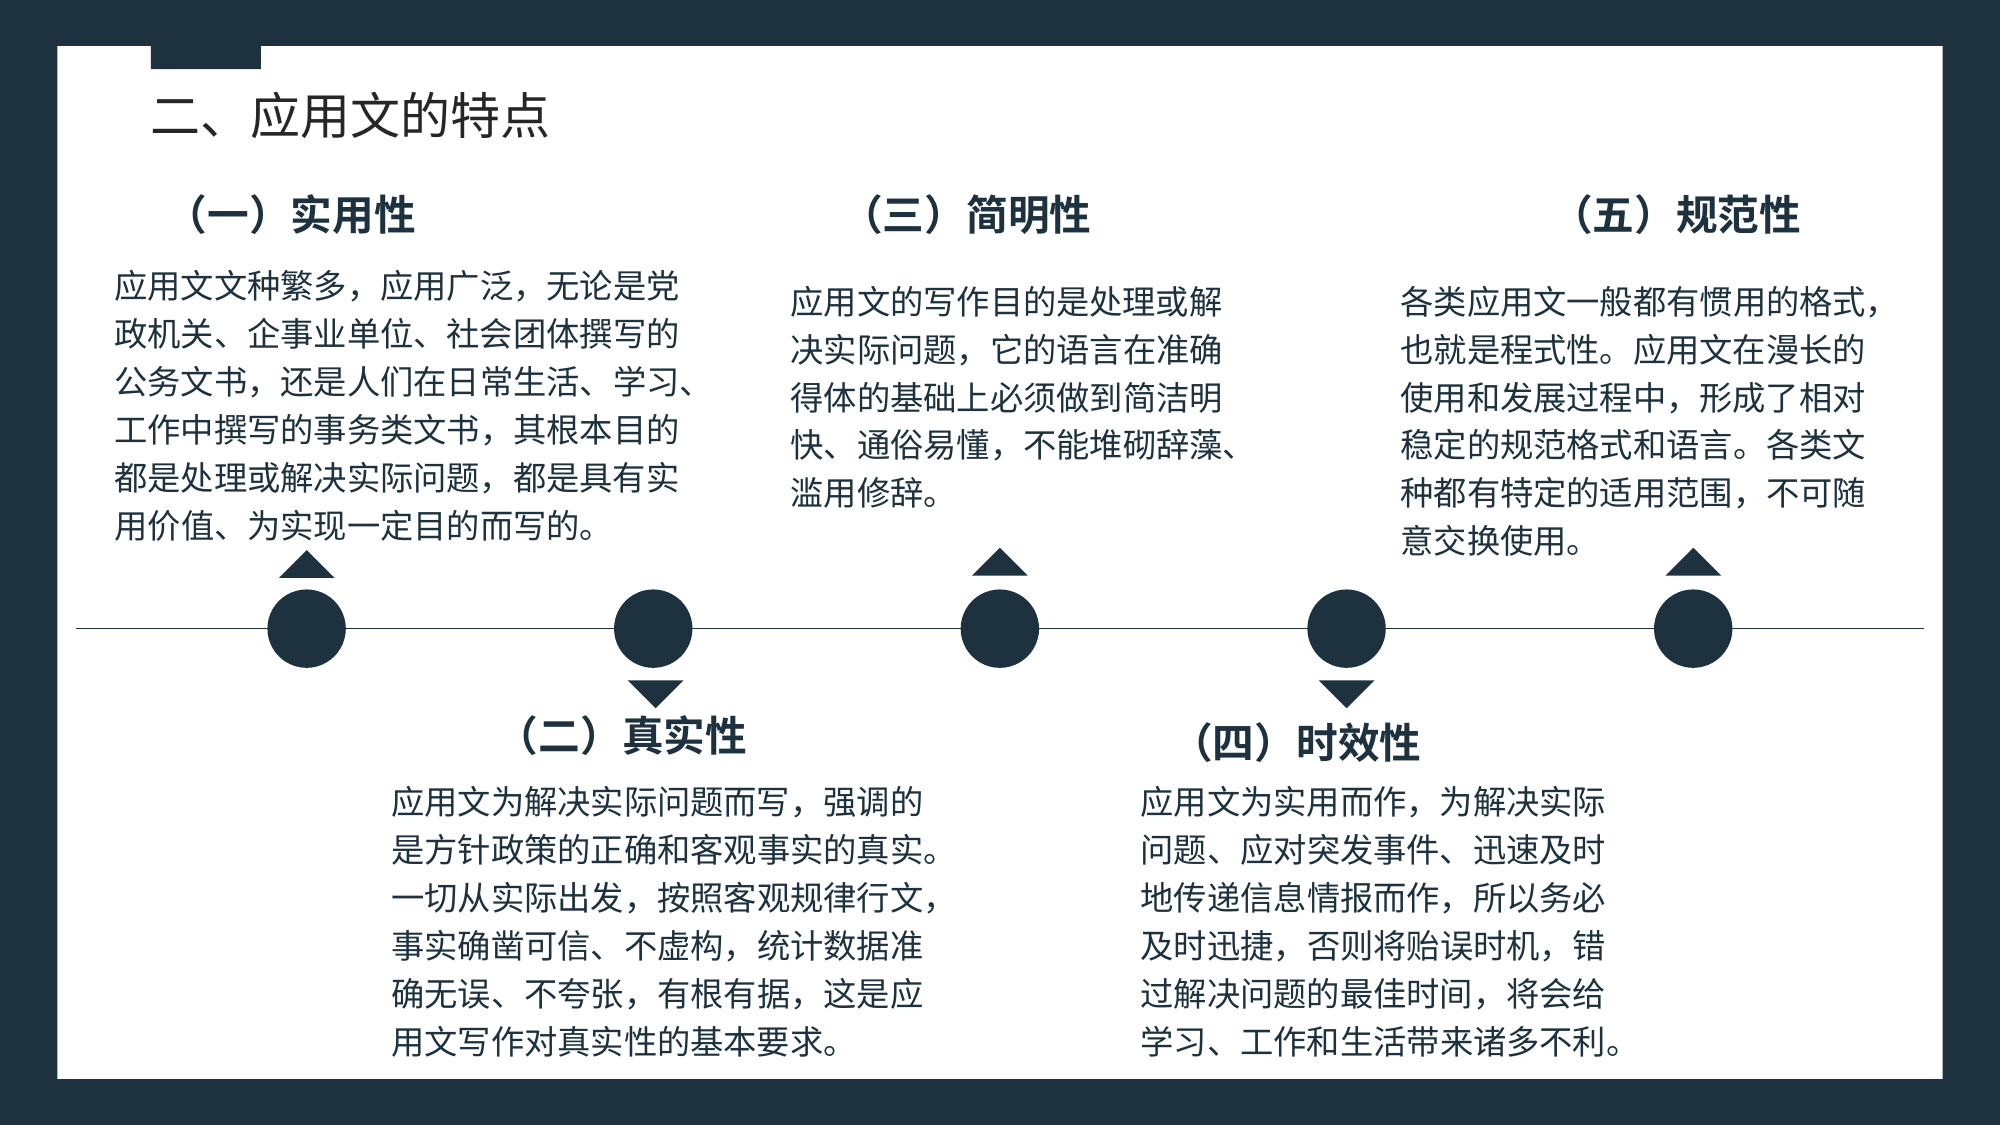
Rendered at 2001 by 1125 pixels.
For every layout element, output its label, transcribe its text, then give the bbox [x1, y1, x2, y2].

text_box 二、应用文的特点 [150, 77, 622, 153]
text_box [625, 679, 686, 701]
text_box [276, 553, 337, 579]
text_box [1653, 588, 1734, 628]
text_box （一）实用性 [150, 181, 491, 247]
text_box 应用文的写作目的是处理或解决实际问题，它的语言在准确得体的基础上必须做到简洁明快、通俗易懂，不能堆砌辞藻、滥用修辞。 [775, 265, 1241, 520]
text_box [1306, 629, 1387, 669]
text_box [266, 629, 347, 669]
text_box [613, 588, 694, 628]
text_box [969, 546, 1031, 577]
text_box [959, 629, 1041, 669]
text_box [959, 588, 1041, 628]
text_box （二）真实性 [482, 701, 829, 767]
text_box （三）简明性 [826, 181, 1174, 247]
text_box [266, 588, 347, 628]
text_box （五）规范性 [1502, 181, 1850, 247]
text_box 应用文文种繁多，应用广泛，无论是党政机关、企事业单位、社会团体撰写的公务文书，还是人们在日常生活、学习、工作中撰写的事务类文书，其根本目的都是处理或解决实际问题，都是具有实用价值、为实现一定目的而写的。 [99, 250, 717, 553]
text_box （四）时效性 [1156, 709, 1503, 775]
text_box 应用文为实用而作，为解决实际问题、应对突发事件、迅速及时地传递信息情报而作，所以务必及时迅捷，否则将贻误时机，错过解决问题的最佳时间，将会给学习、工作和生活带来诸多不利。 [1126, 766, 1635, 1069]
text_box [1306, 588, 1387, 628]
text_box 各类应用文一般都有惯用的格式，也就是程式性。应用文在漫长的使用和发展过程中，形成了相对稳定的规范格式和语言。各类文种都有特定的适用范围，不可随意交换使用。 [1385, 265, 1884, 568]
text_box [613, 629, 694, 669]
text_box 应用文为解决实际问题而写，强调的是方针政策的正确和客观事实的真实。一切从实际出发，按照客观规律行文，事实确凿可信、不虚构，统计数据准确无误、不夸张，有根有据，这是应用文写作对真实性的基本要求。 [376, 766, 961, 1069]
text_box [1663, 568, 1724, 577]
text_box [1316, 679, 1377, 709]
text_box [1653, 629, 1734, 669]
